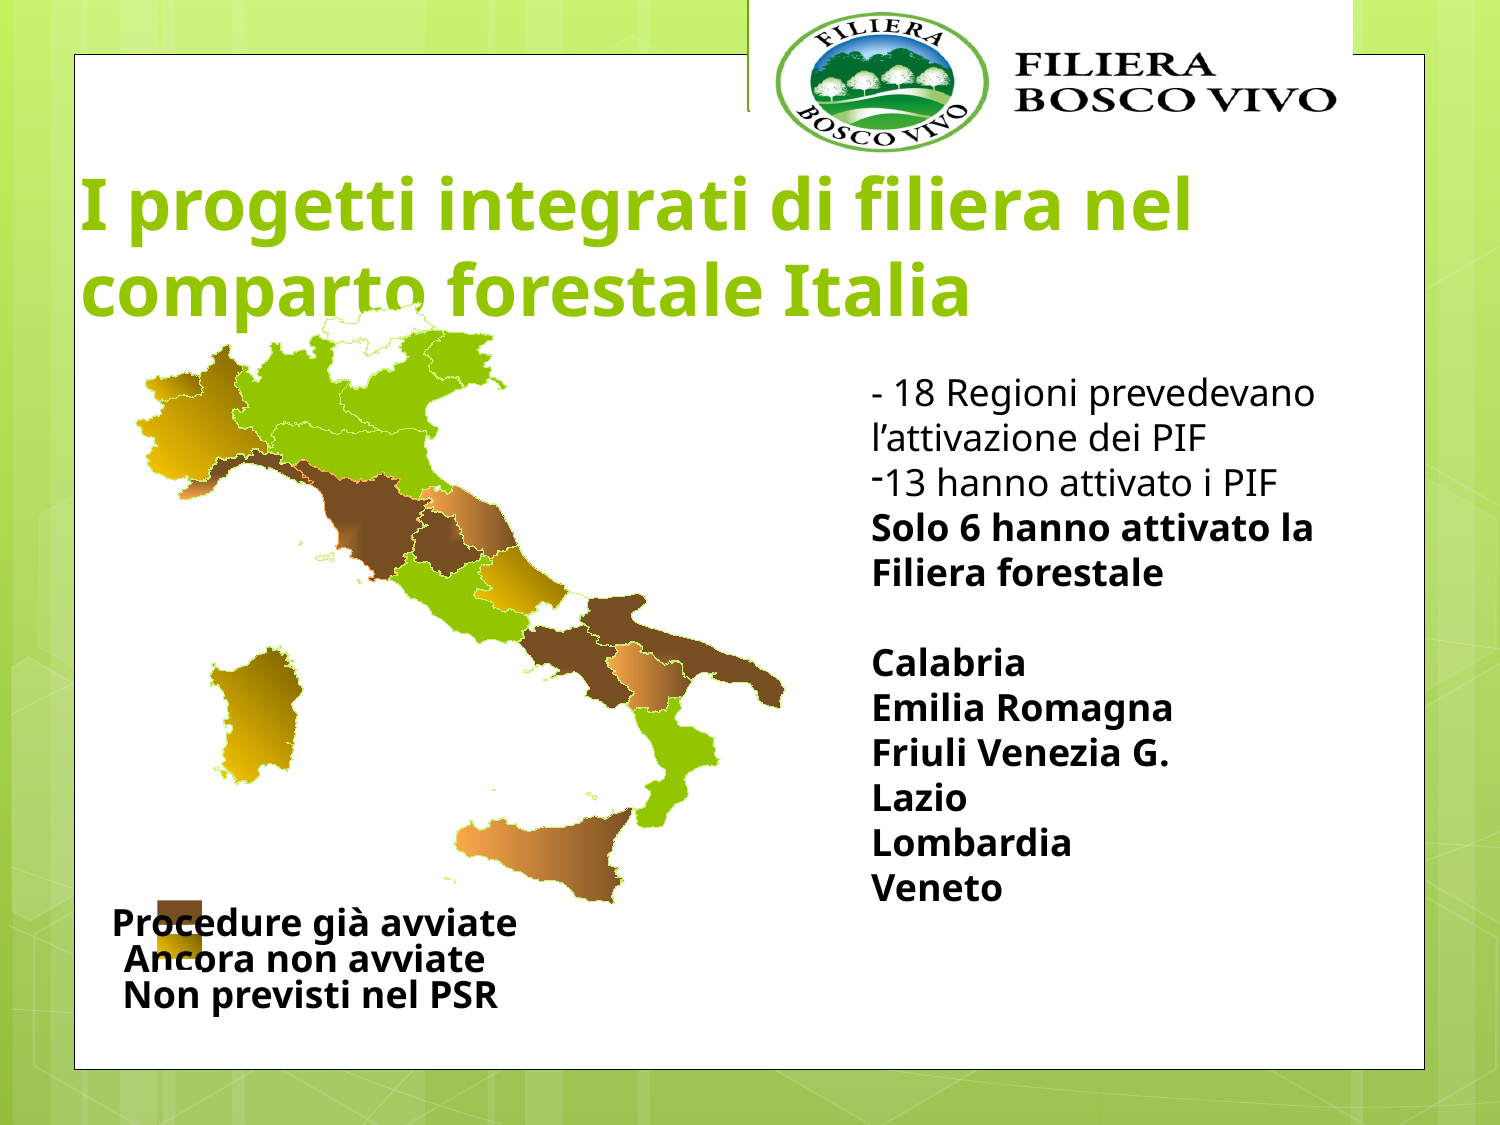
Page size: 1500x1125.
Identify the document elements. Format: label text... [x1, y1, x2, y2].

title I progetti integrati di filiera nel comparto forestale Italia [64, 149, 1282, 338]
text_box - 18 Regioni prevedevano l’attivazione dei PIF 13 hanno attivato i PIF Solo 6 hanno attivato la Filiera forestale Calabria Emilia Romagna Friuli Venezia G. Lazio Lombardia Veneto [856, 361, 1412, 962]
picture [749, 0, 1353, 162]
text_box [135, 302, 786, 1009]
